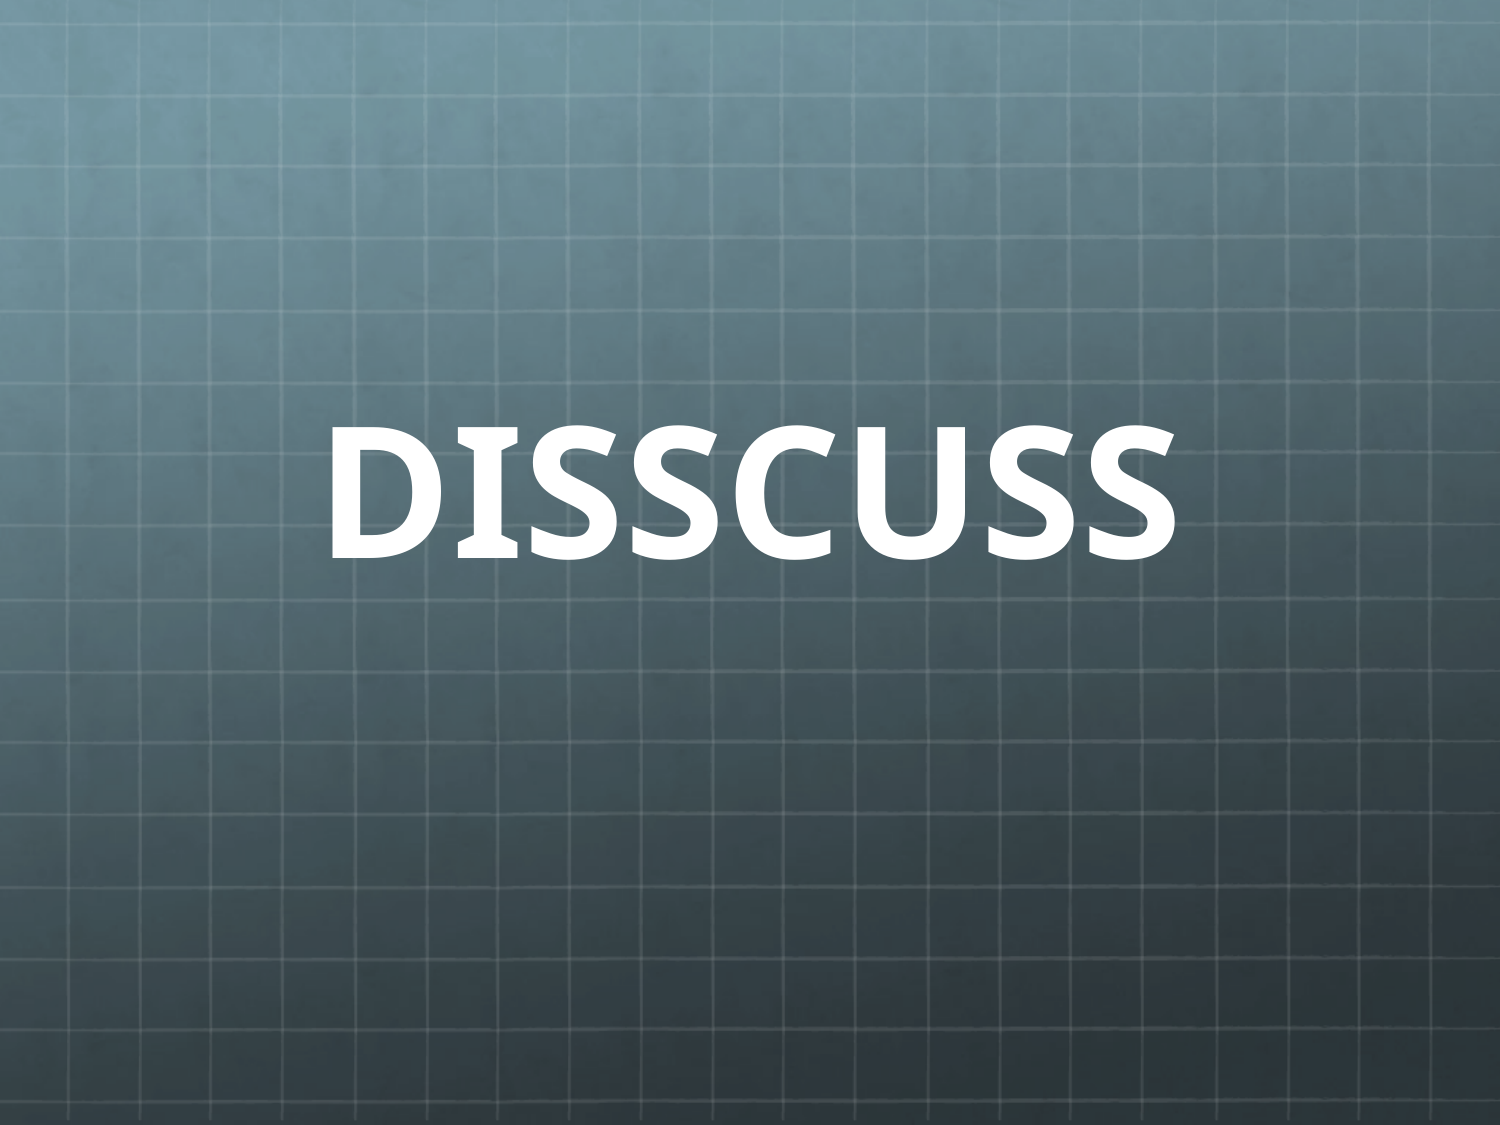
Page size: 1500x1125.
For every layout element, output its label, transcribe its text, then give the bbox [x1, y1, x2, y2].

picture [0, 0, 1500, 1125]
list DISSCUSS [127, 367, 1372, 676]
